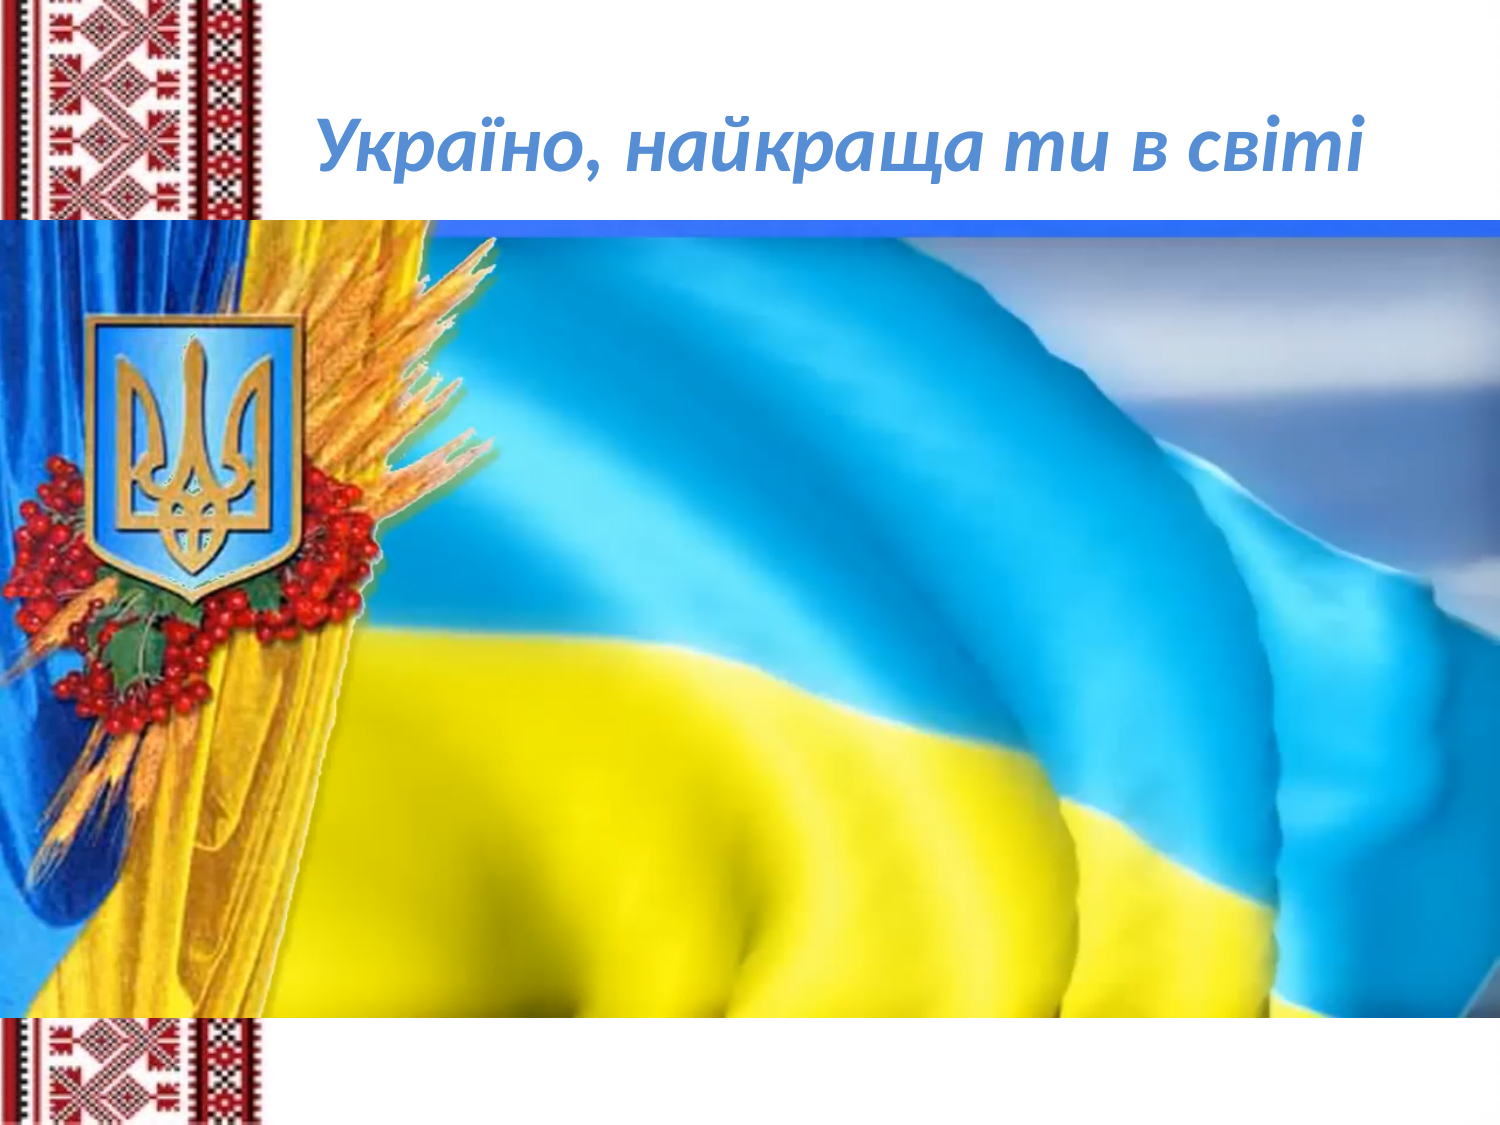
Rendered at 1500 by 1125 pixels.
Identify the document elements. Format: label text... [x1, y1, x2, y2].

picture [0, 0, 1500, 219]
title Україно, найкраща ти в світі [253, 45, 1425, 218]
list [0, 219, 1500, 1020]
picture [0, 1020, 1500, 1125]
